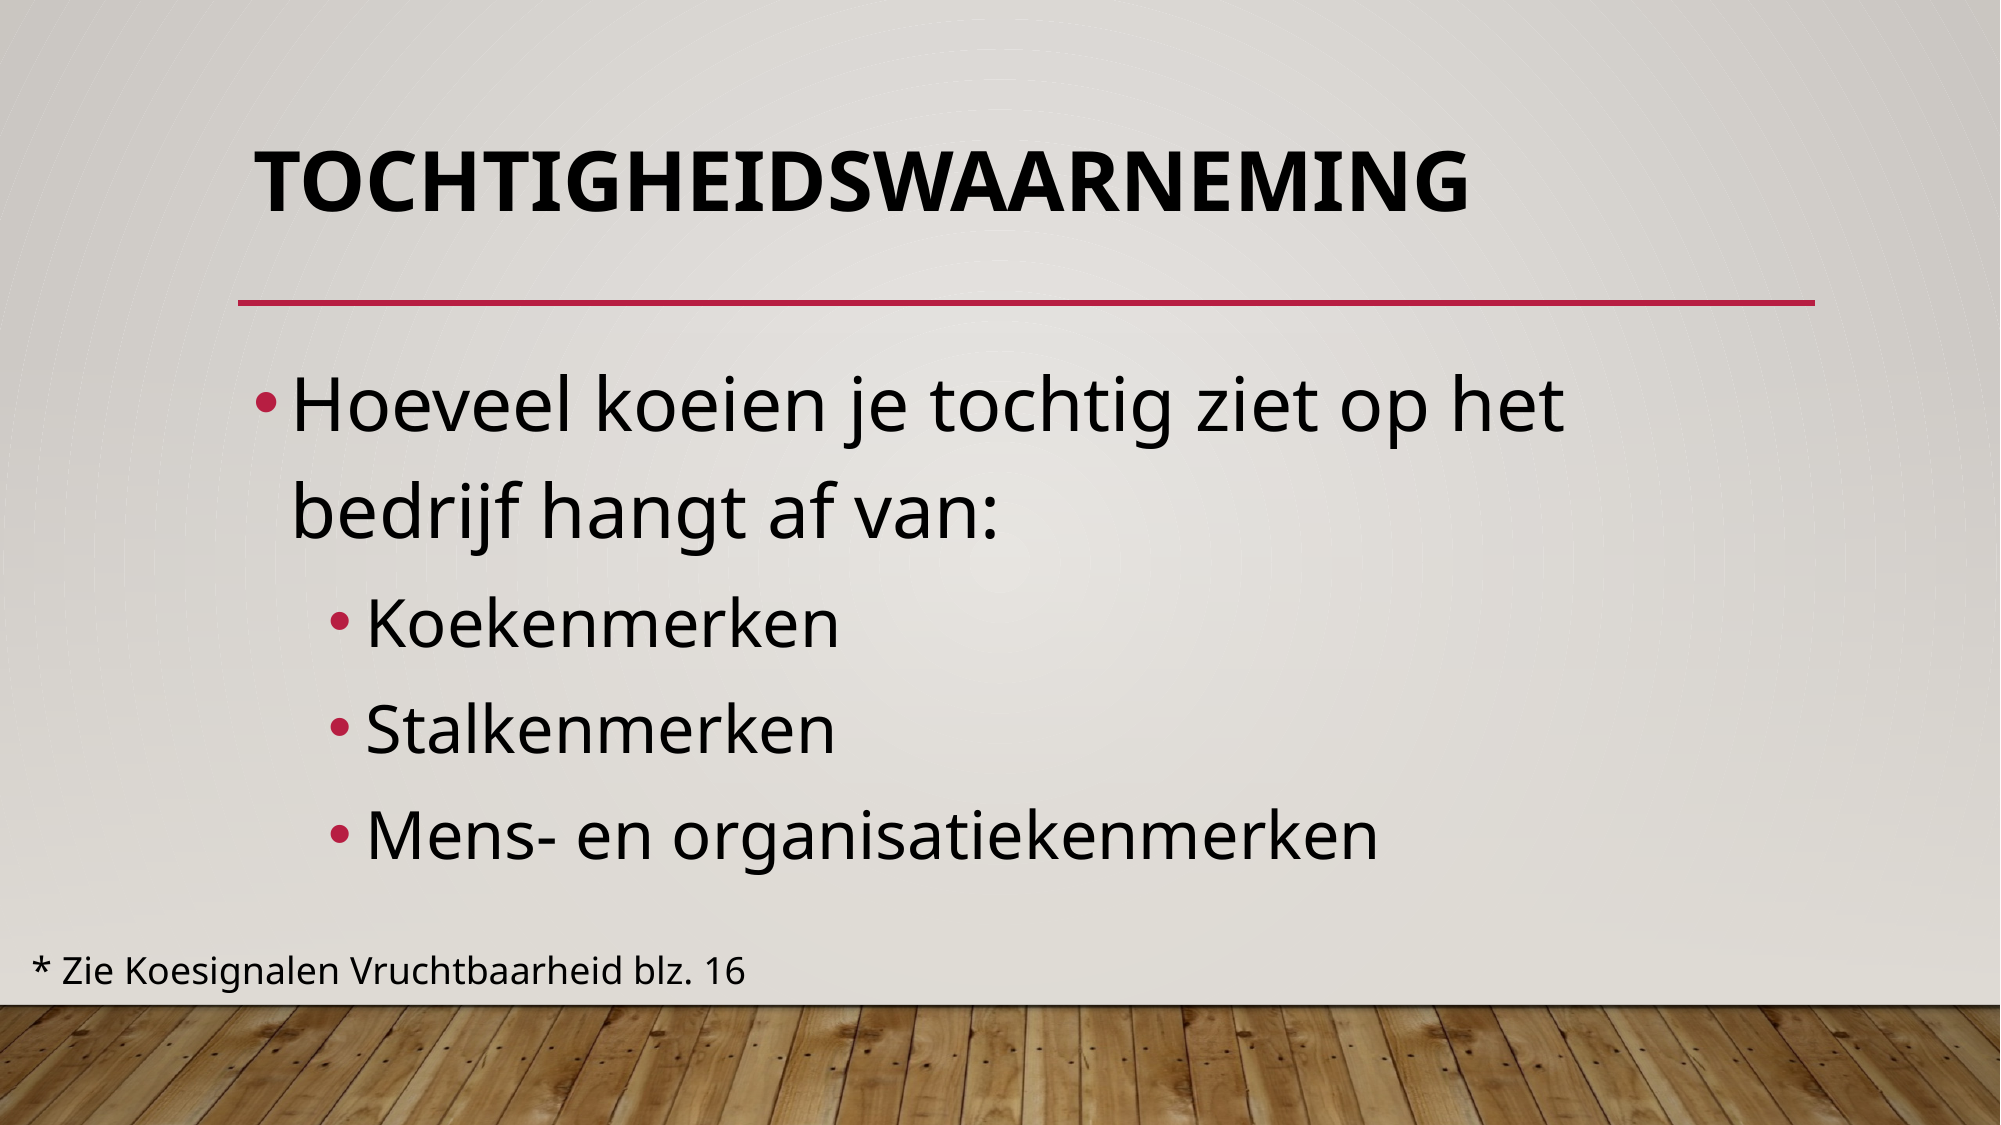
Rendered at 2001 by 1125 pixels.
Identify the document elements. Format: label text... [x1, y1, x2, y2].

text_box * Zie Koesignalen Vruchtbaarheid blz. 16 [16, 939, 1484, 1000]
picture [0, 1005, 2000, 1125]
title tochtigheidswaarneming [238, 131, 1814, 305]
list Hoeveel koeien je tochtig ziet op het bedrijf hangt af van: Koekenmerken Stalkenmerken Mens- en organisatiekenmerken [238, 330, 1814, 897]
